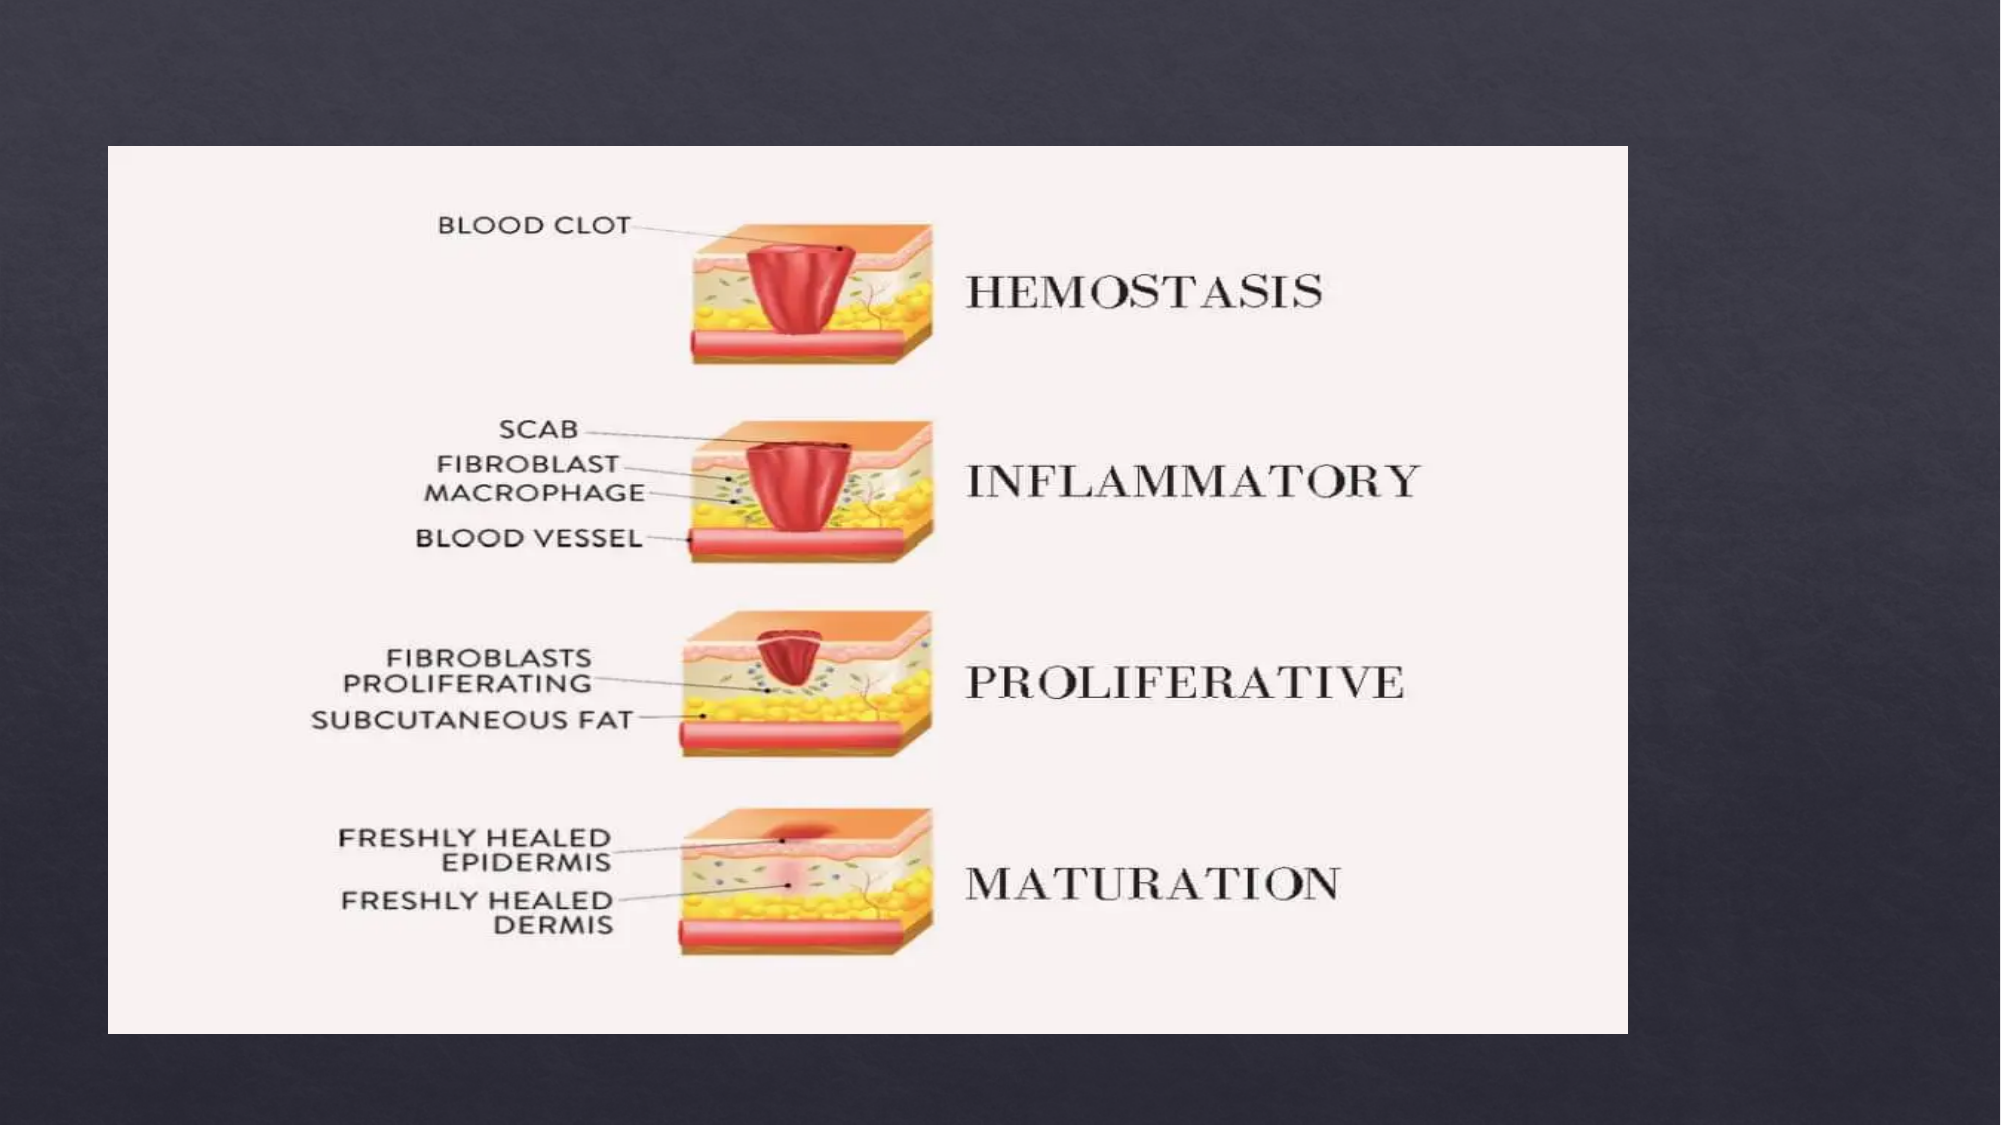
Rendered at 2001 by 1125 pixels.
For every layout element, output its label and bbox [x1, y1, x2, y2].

picture [108, 146, 1628, 1035]
